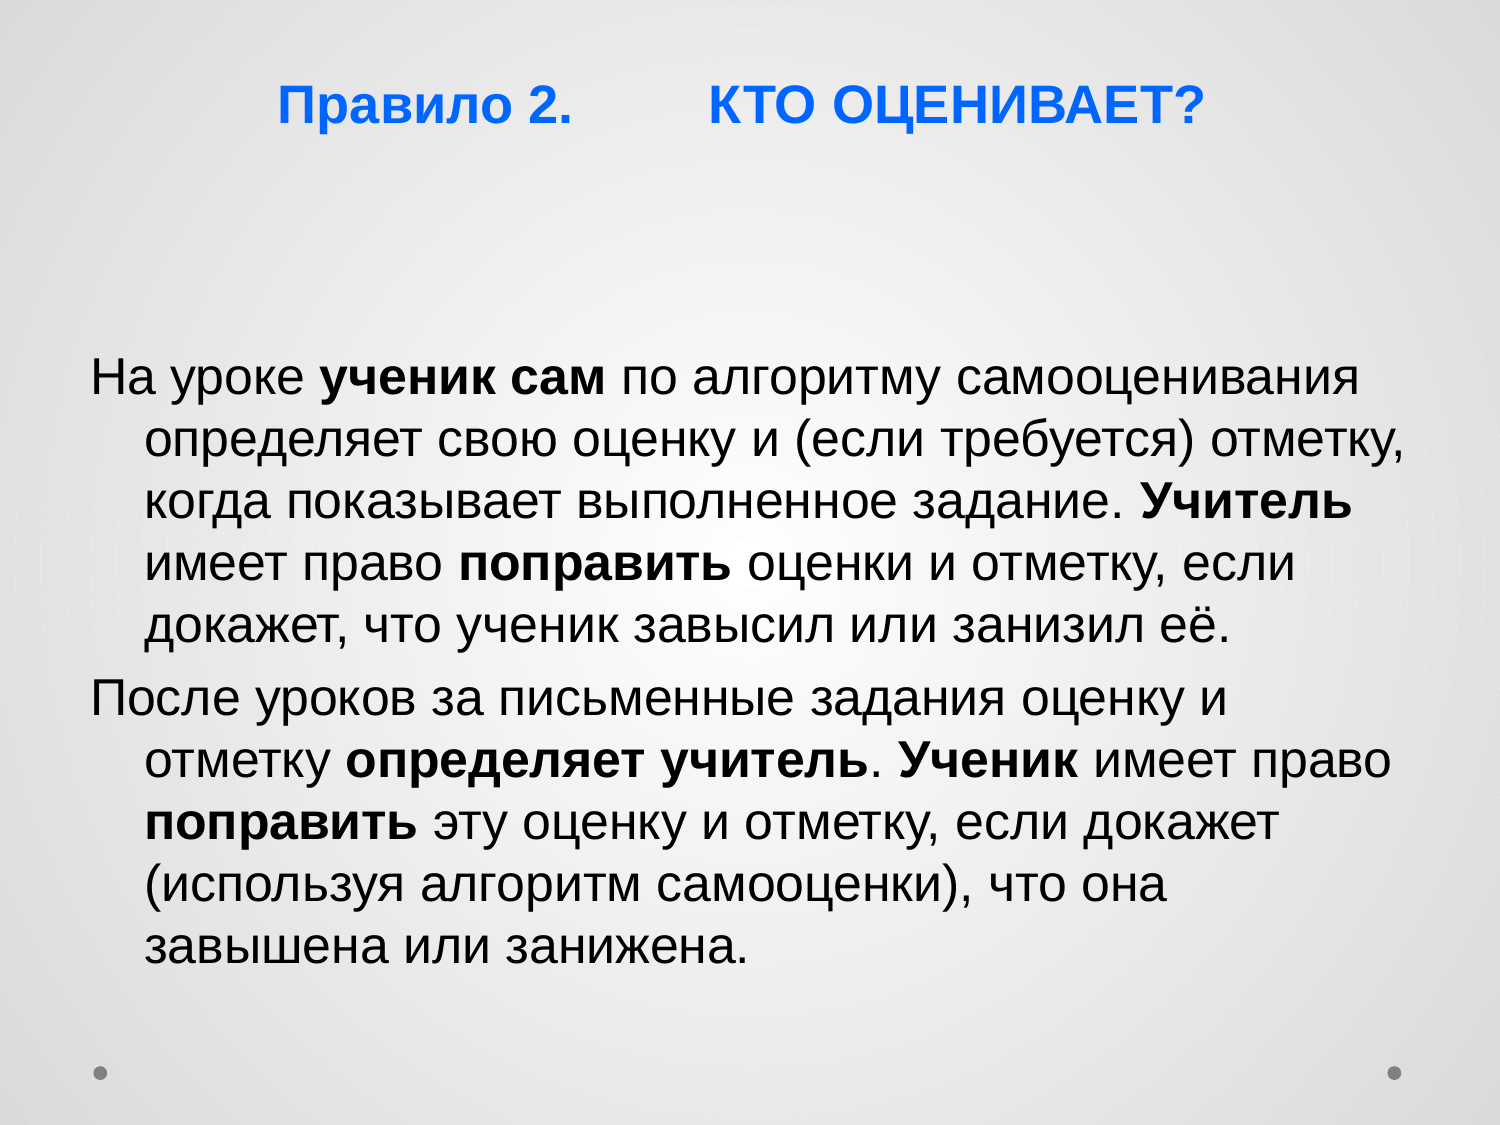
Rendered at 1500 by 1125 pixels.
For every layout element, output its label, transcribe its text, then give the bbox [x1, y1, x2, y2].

list На уроке ученик сам по алгоритму самооценивания определяет свою оценку и (если требуется) отметку, когда показывает выполненное задание. Учитель имеет право поправить оценки и отметку, если докажет, что ученик завысил или занизил её. После уроков за письменные задания оценку и отметку определяет учитель. Ученик имеет право поправить эту оценку и отметку, если докажет (используя алгоритм самооценки), что она завышена или занижена. [75, 262, 1425, 1005]
title Правило 2. КТО ОЦЕНИВАЕТ? [75, 0, 1425, 262]
